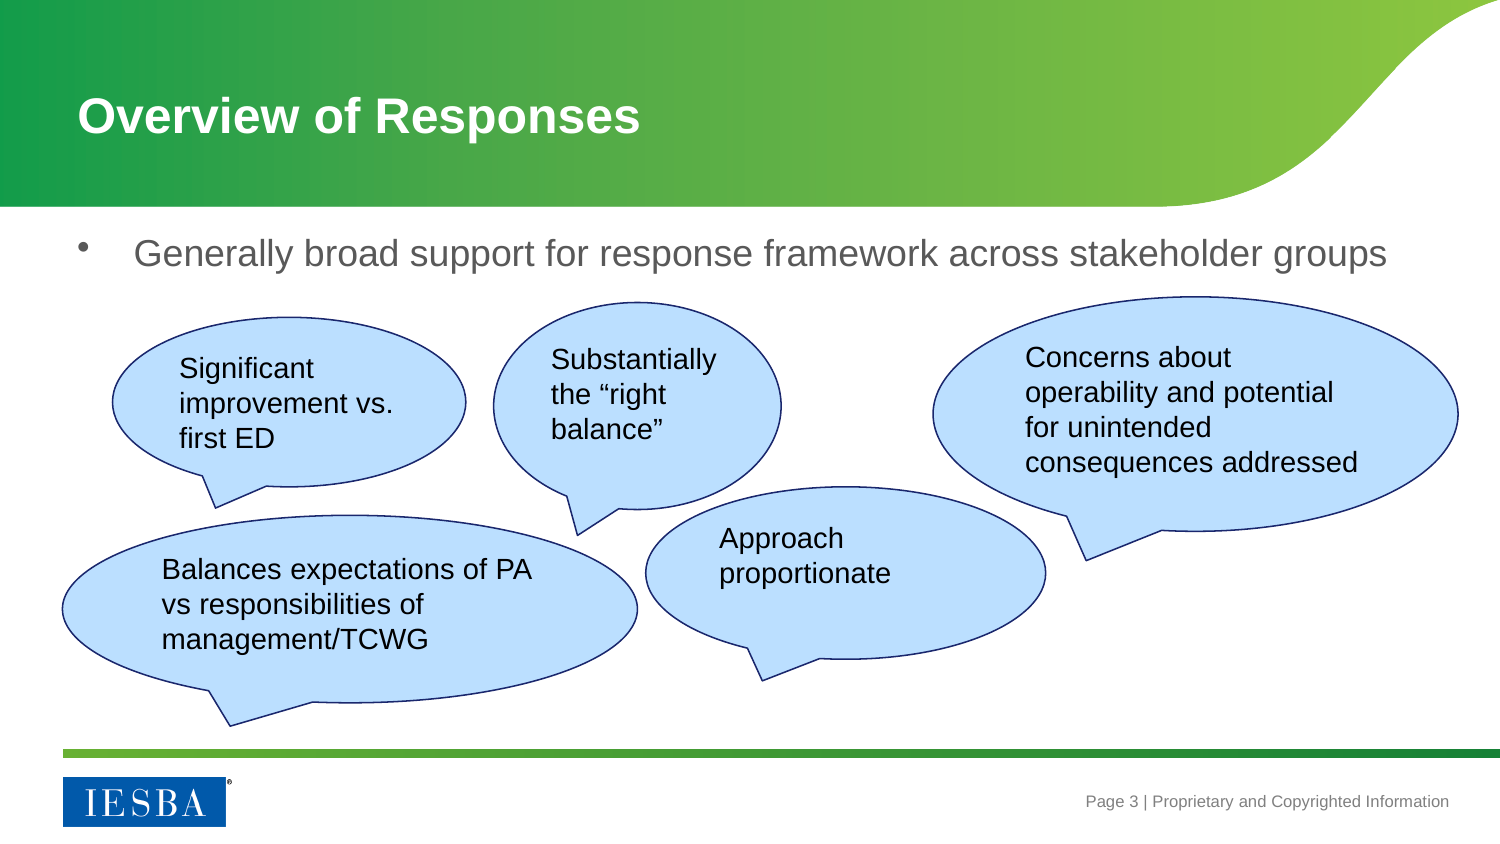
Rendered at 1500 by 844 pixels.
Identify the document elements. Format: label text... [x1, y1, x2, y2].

text_box Concerns about operability and potential for unintended consequences addressed [933, 296, 1459, 561]
text_box Overview of Responses [62, 75, 1300, 142]
text_box Generally broad support for response framework across stakeholder groups [62, 221, 1475, 297]
text_box Balances expectations of PA vs responsibilities of management/TCWG [62, 515, 638, 727]
text_box Approach proportionate [645, 486, 1046, 681]
picture [63, 777, 232, 827]
picture [0, 0, 1500, 207]
text_box Significant improvement vs. first ED [112, 317, 466, 509]
text_box Substantially the “right balance” [493, 302, 782, 536]
